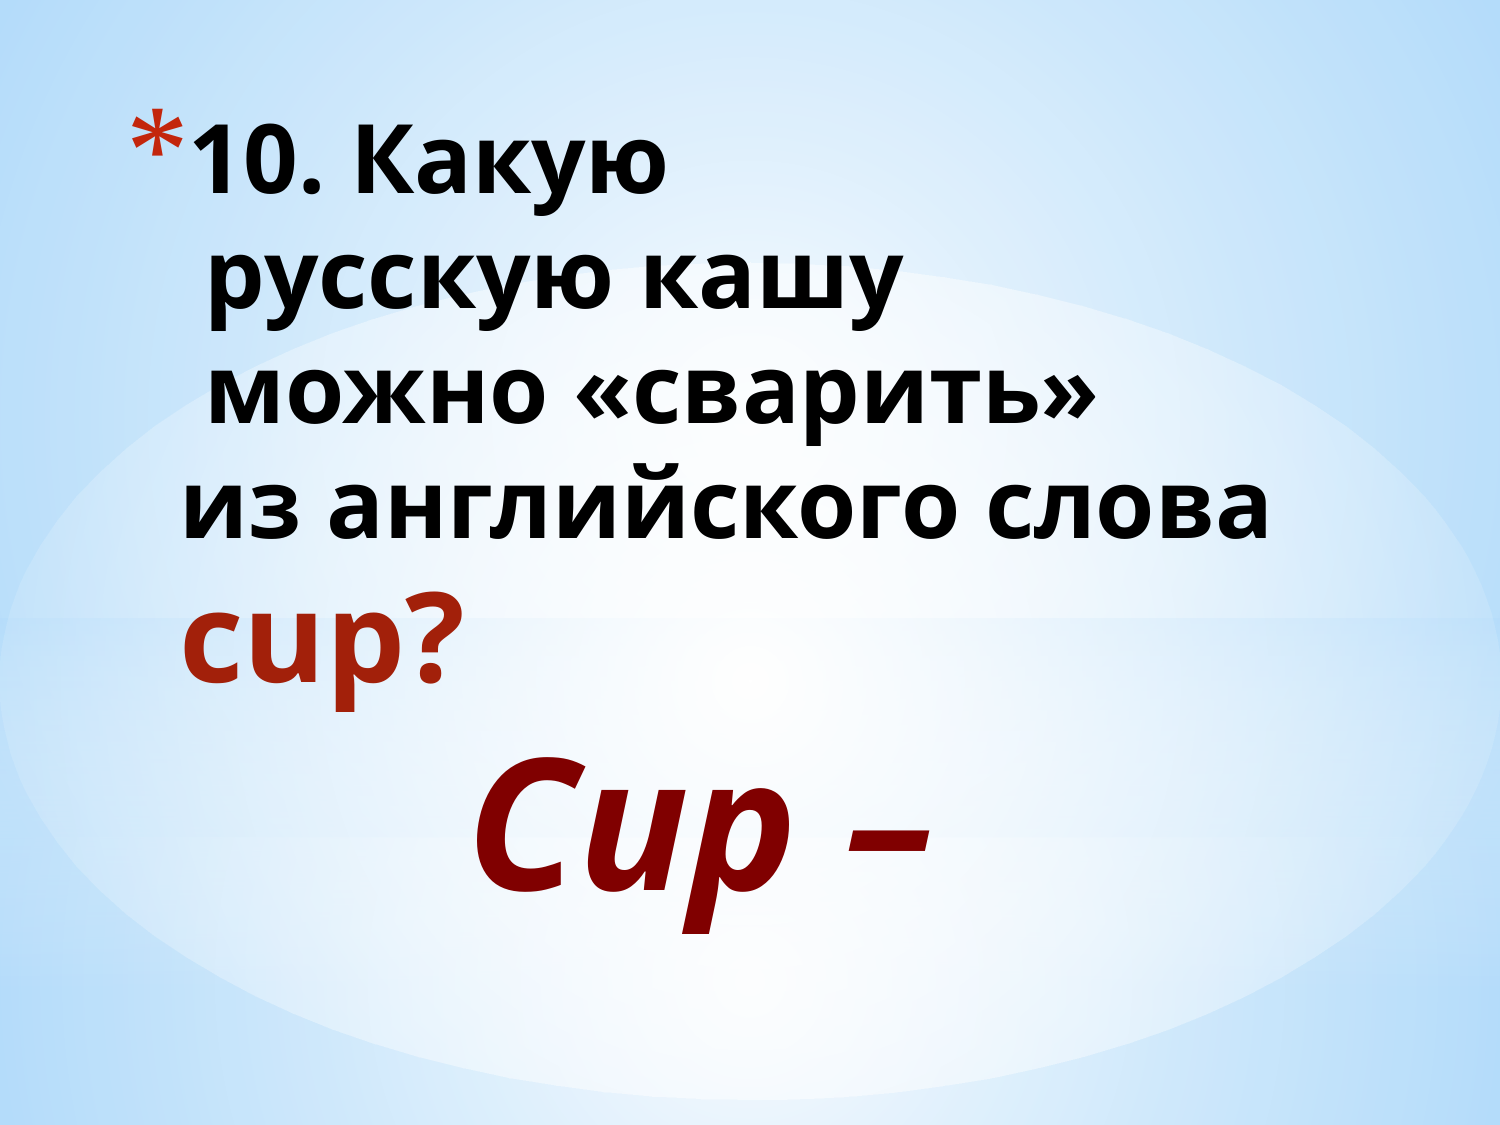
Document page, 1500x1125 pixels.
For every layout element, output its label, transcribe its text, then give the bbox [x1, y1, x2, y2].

title 10. Какую русскую кашу можно «сварить» из английского слова сup? Cup – [112, 90, 1363, 1024]
